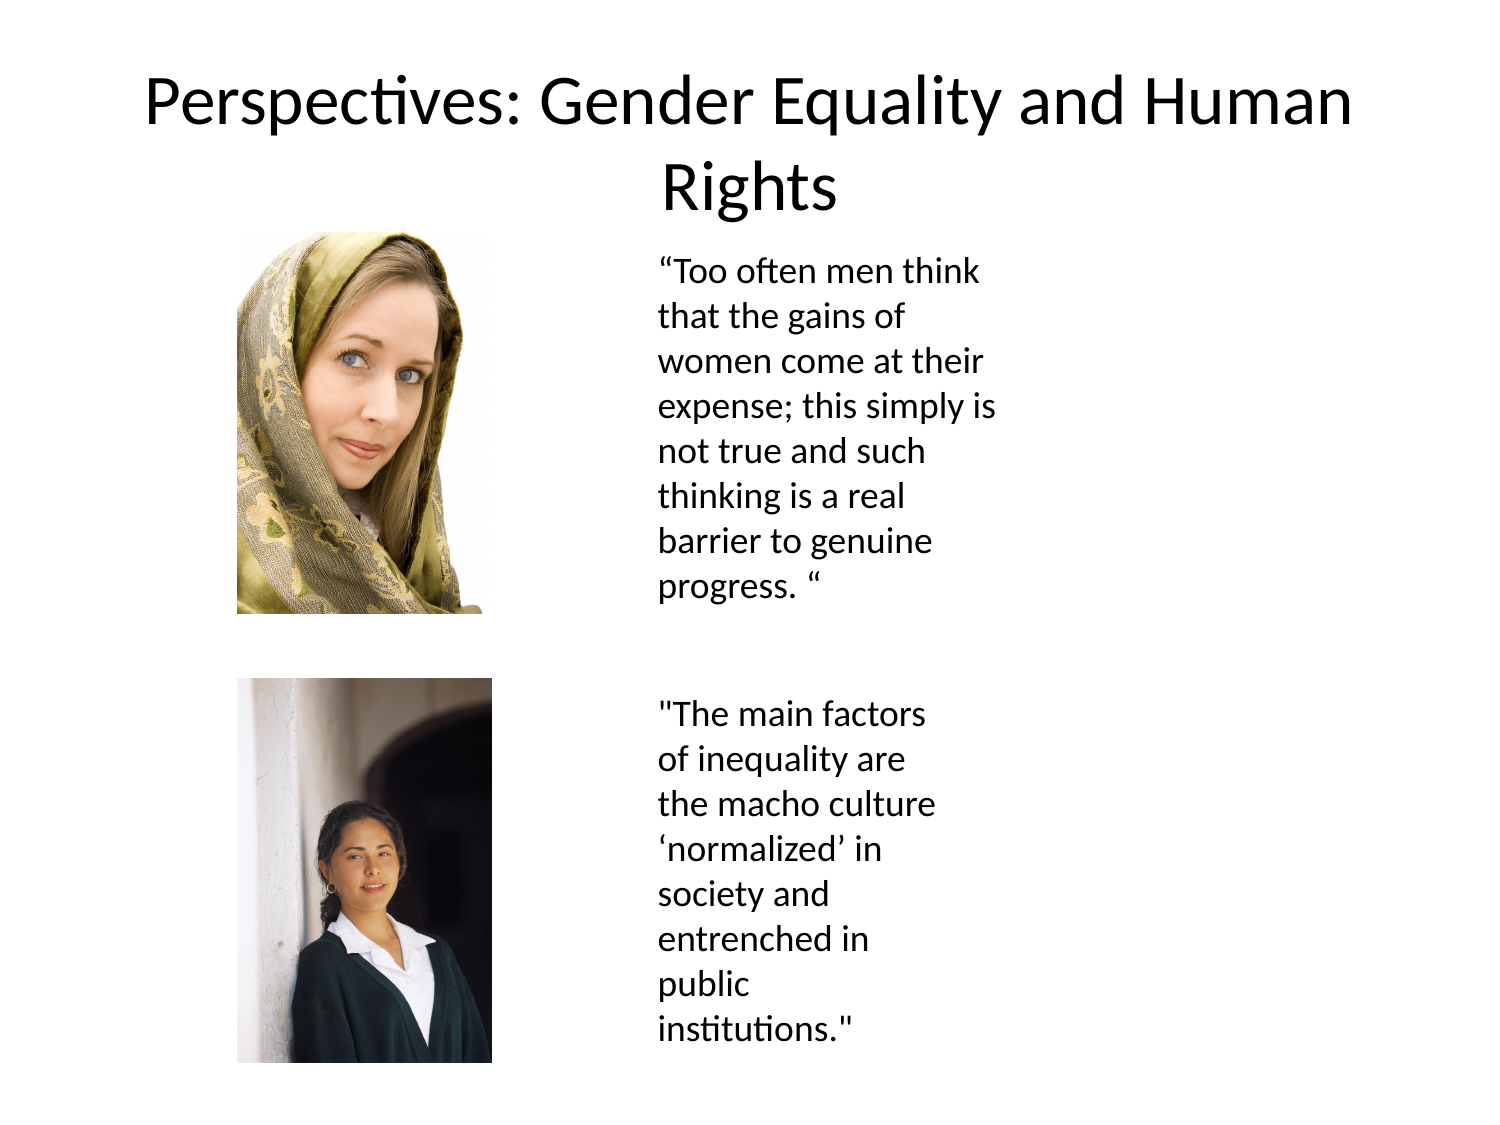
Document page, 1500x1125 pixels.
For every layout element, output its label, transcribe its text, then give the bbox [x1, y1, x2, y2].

picture [237, 678, 493, 1064]
title Perspectives: Gender Equality and Human Rights [75, 45, 1425, 233]
text_box "The main factors of inequality are the macho culture ‘normalized’ in society and entrenched in public institutions." [642, 681, 967, 1056]
text_box “Too often men think that the gains of women come at their expense; this simply is not true and such thinking is a real barrier to genuine progress. “ [642, 238, 1015, 614]
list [237, 232, 493, 614]
